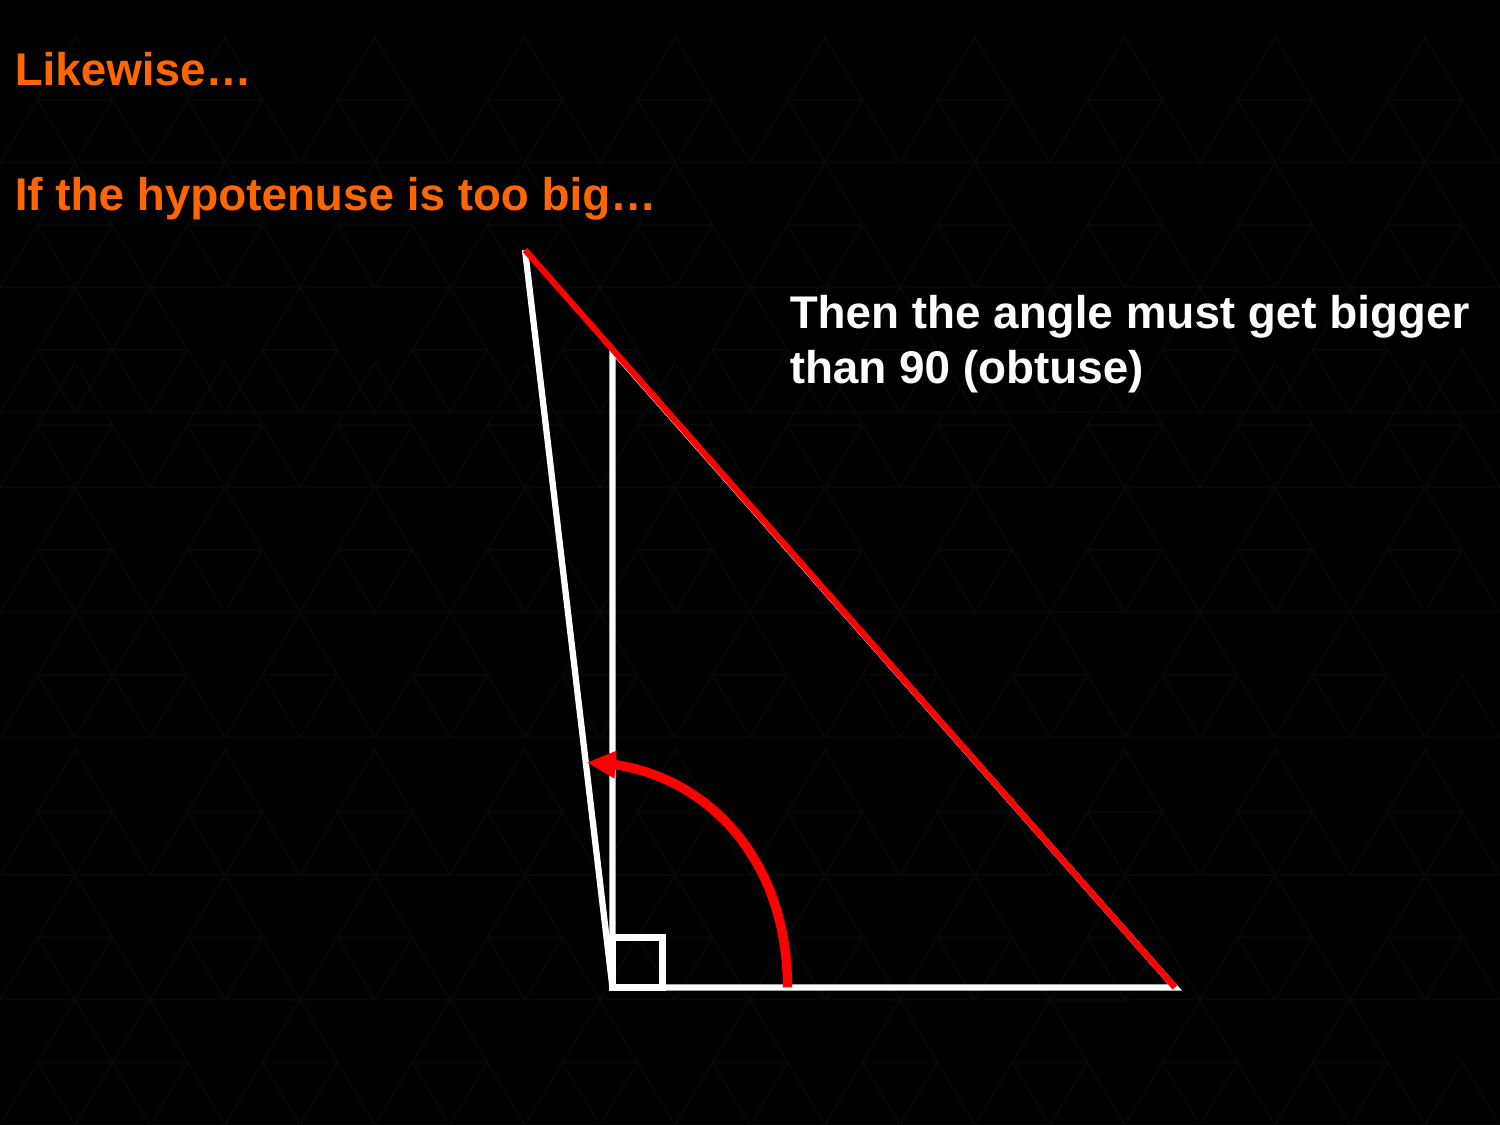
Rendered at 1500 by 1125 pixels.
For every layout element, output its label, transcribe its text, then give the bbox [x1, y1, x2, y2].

text_box If the hypotenuse is too big… [0, 142, 988, 242]
text_box Then the angle must get bigger than 90 (obtuse) [774, 287, 1500, 388]
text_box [612, 349, 1176, 988]
text_box [587, 756, 607, 988]
text_box Likewise… [0, 17, 575, 117]
